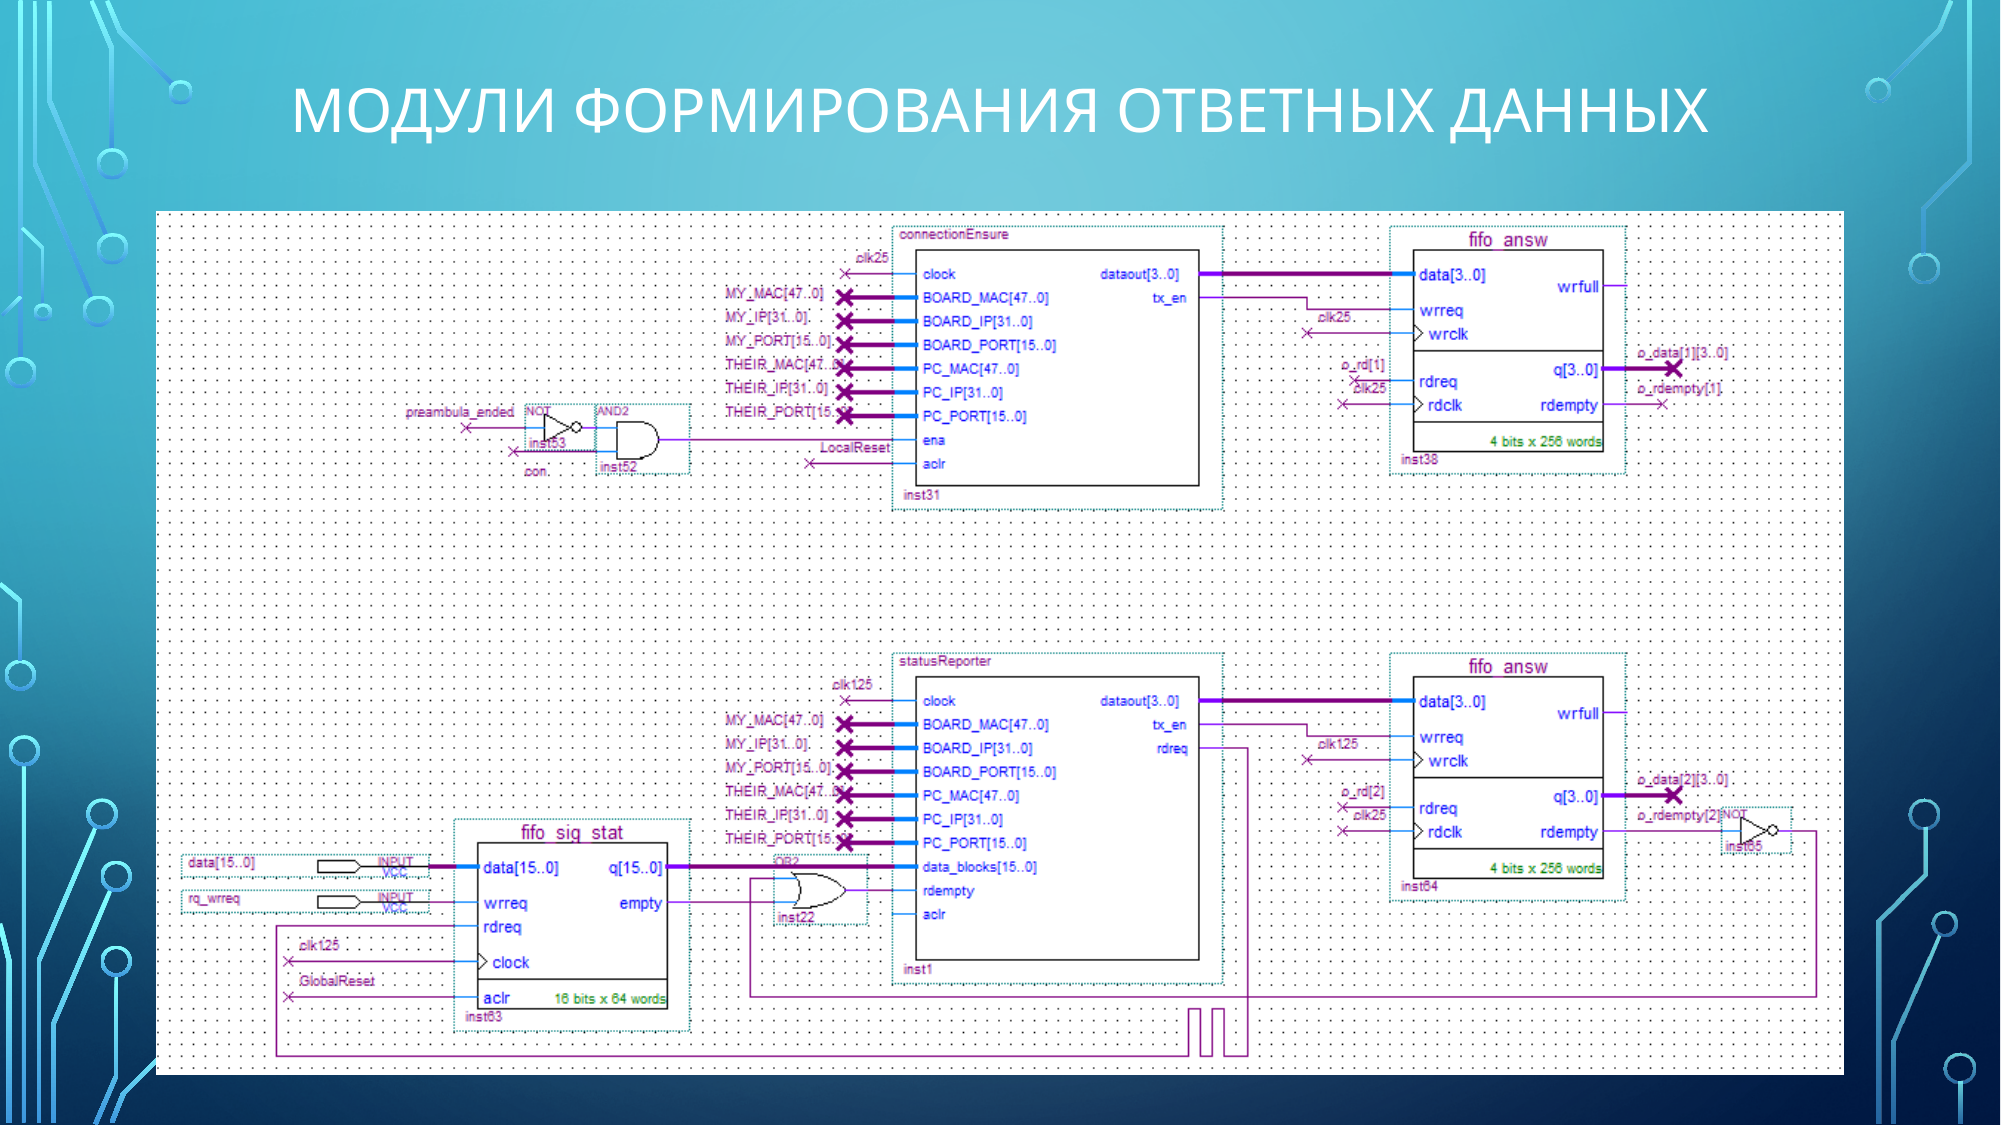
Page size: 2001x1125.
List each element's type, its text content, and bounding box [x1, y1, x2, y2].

title Модули формирования ответных данных [187, 51, 1813, 175]
picture [156, 211, 1844, 1075]
